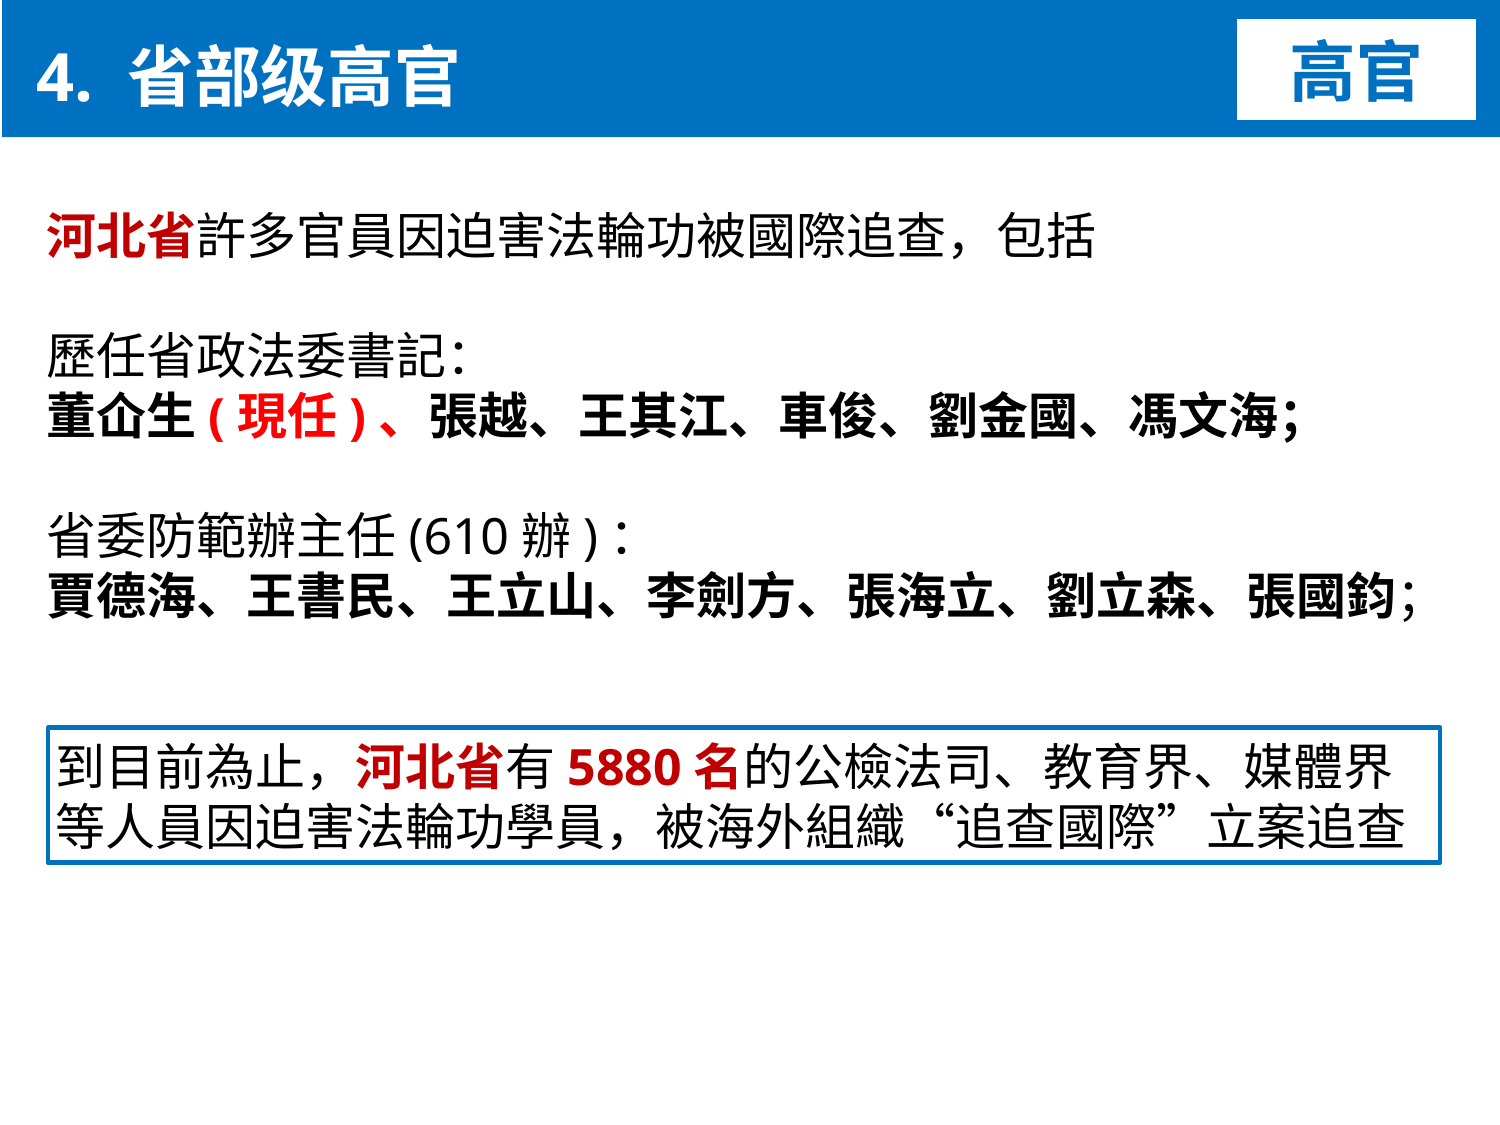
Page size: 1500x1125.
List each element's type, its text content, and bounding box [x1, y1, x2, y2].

text_box 河北省許多官員因迫害法輪功被國際追查，包括 歷任省政法委書記： 董仚生(現任)、張越、王其江、車俊、劉金國、馮文海； 省委防範辦主任(610辦)： 賈德海、王書民、王立山、李劍方、張海立、劉立森、張國鈞； [39, 197, 1479, 632]
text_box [1, 0, 1500, 138]
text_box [1234, 14, 1479, 125]
text_box 到目前為止，河北省有5880名的公檢法司、教育界、媒體界 等人員因迫害法輪功學員，被海外組織“追查國際”立案追查 [48, 727, 1441, 863]
